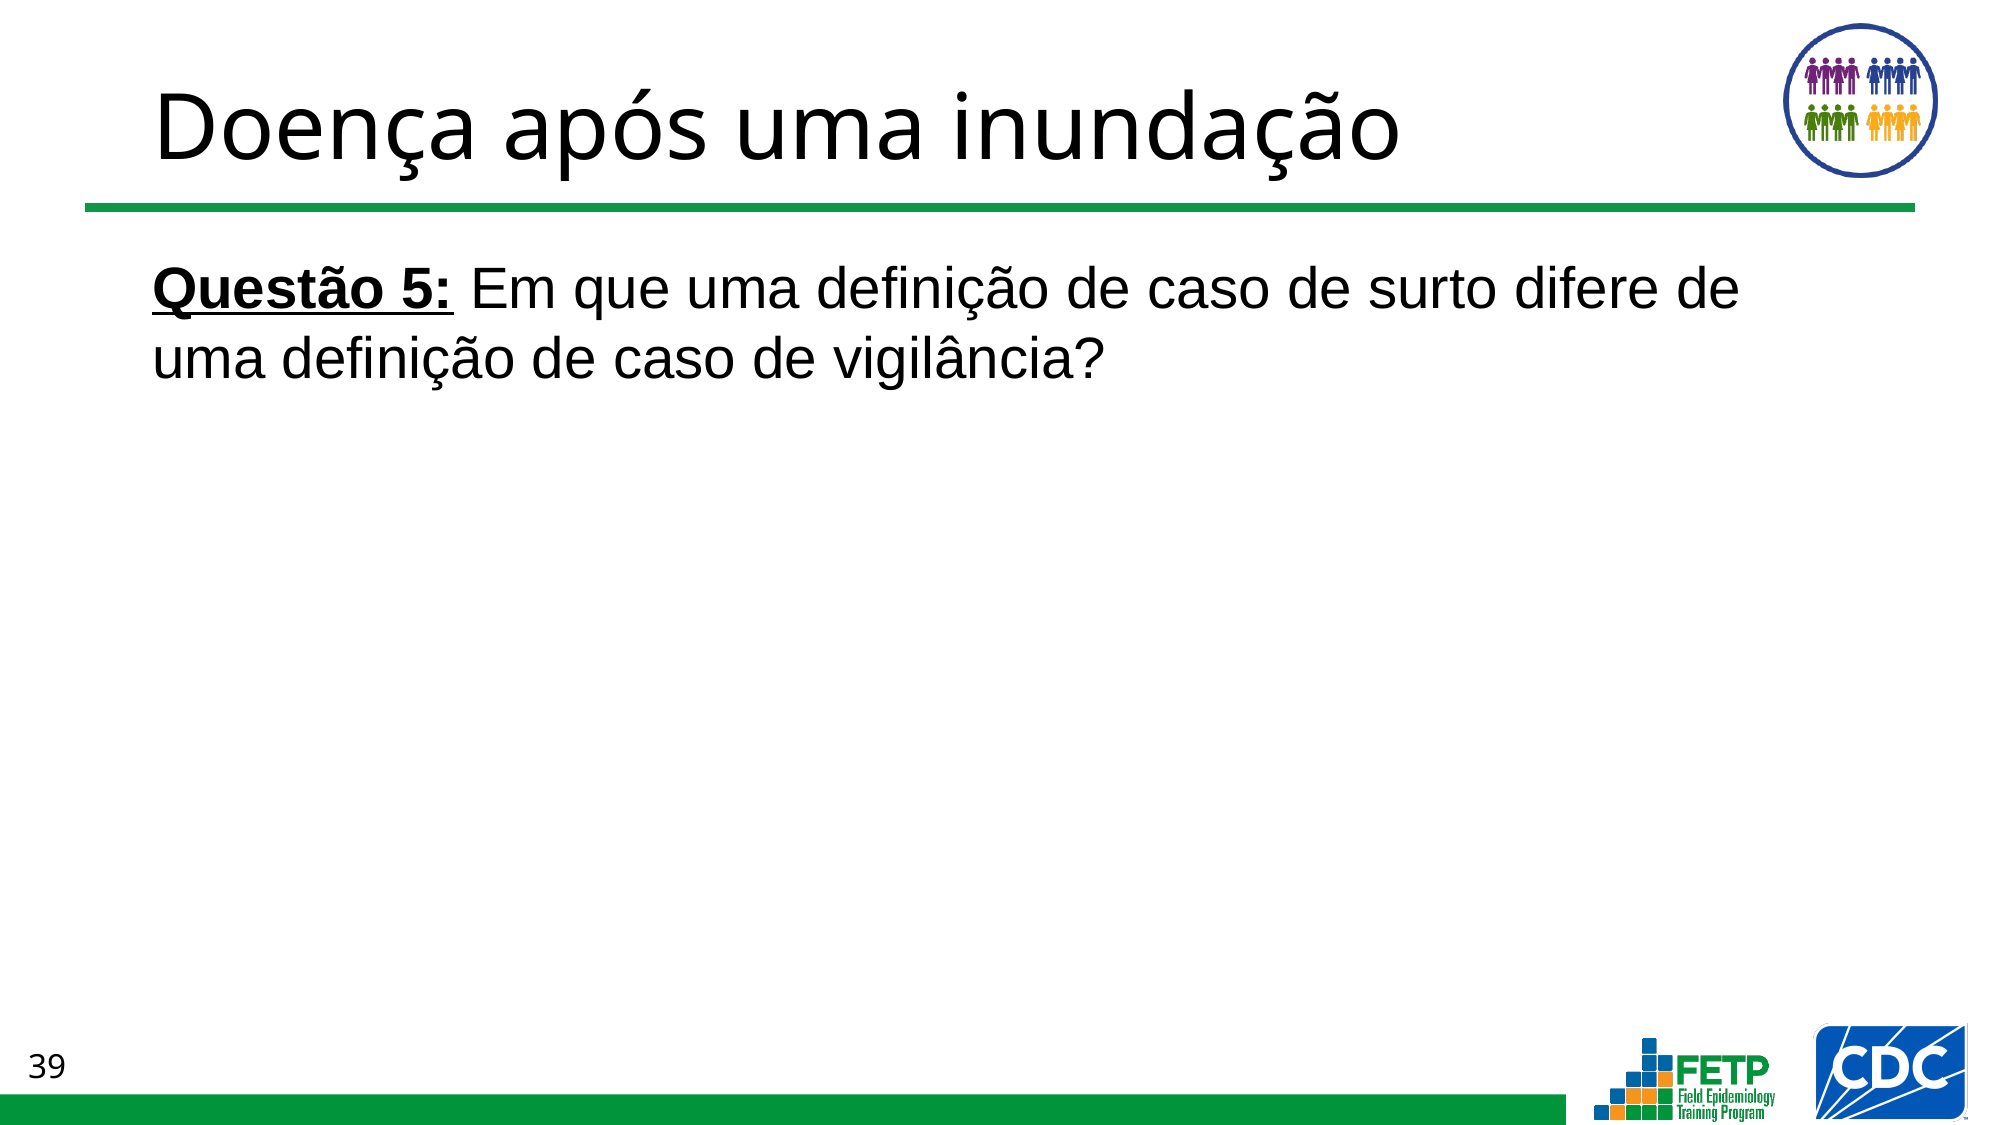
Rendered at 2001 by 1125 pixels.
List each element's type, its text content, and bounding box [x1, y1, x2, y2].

title Doença após uma inundação [137, 73, 1738, 205]
picture [1813, 1023, 1968, 1122]
list Questão 5: Em que uma definição de caso de surto difere de uma definição de caso de vigilância? [137, 242, 1863, 1004]
picture [1783, 23, 1938, 178]
picture [1594, 1038, 1775, 1122]
